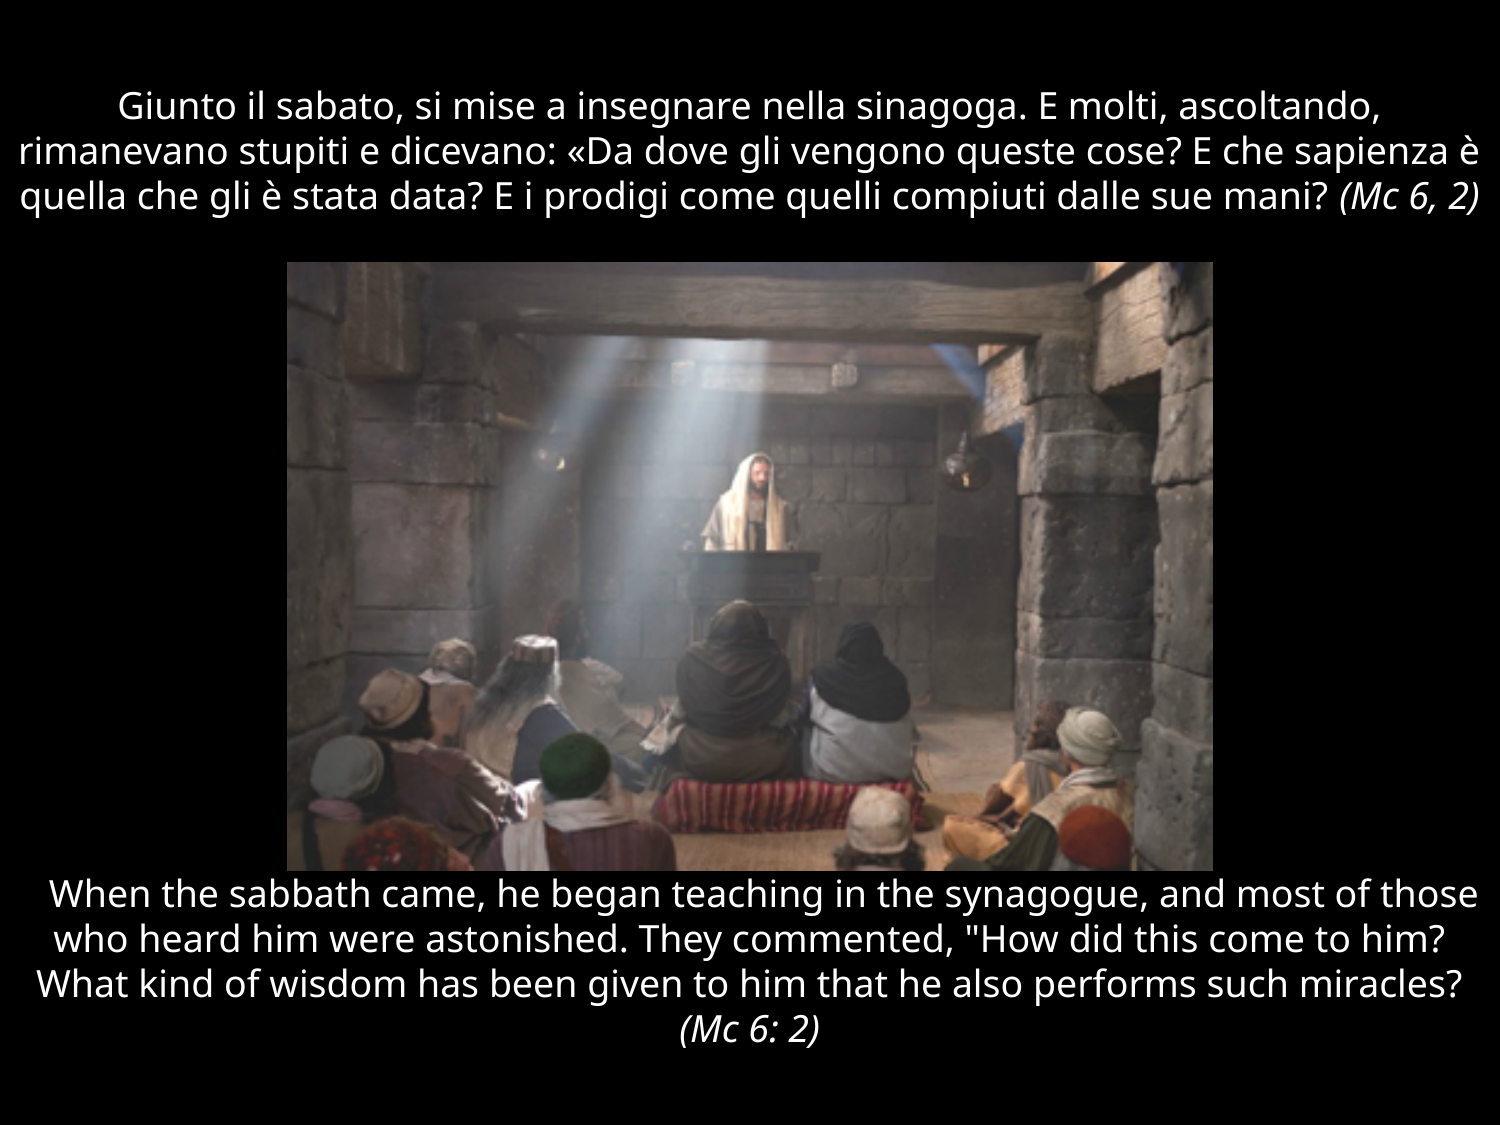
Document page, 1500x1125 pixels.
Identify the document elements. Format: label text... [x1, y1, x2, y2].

text_box When the sabbath came, he began teaching in the synagogue, and most of those who heard him were astonished. They commented, "How did this come to him? What kind of wisdom has been given to him that he also performs such miracles? (Mc 6: 2) [0, 862, 1500, 1058]
text_box Giunto il sabato, si mise a insegnare nella sinagoga. E molti, ascoltando, rimanevano stupiti e dicevano: «Da dove gli vengono queste cose? E che sapienza è quella che gli è stata data? E i prodigi come quelli compiuti dalle sue mani? (Mc 6, 2) [0, 74, 1500, 225]
picture [287, 262, 1213, 871]
